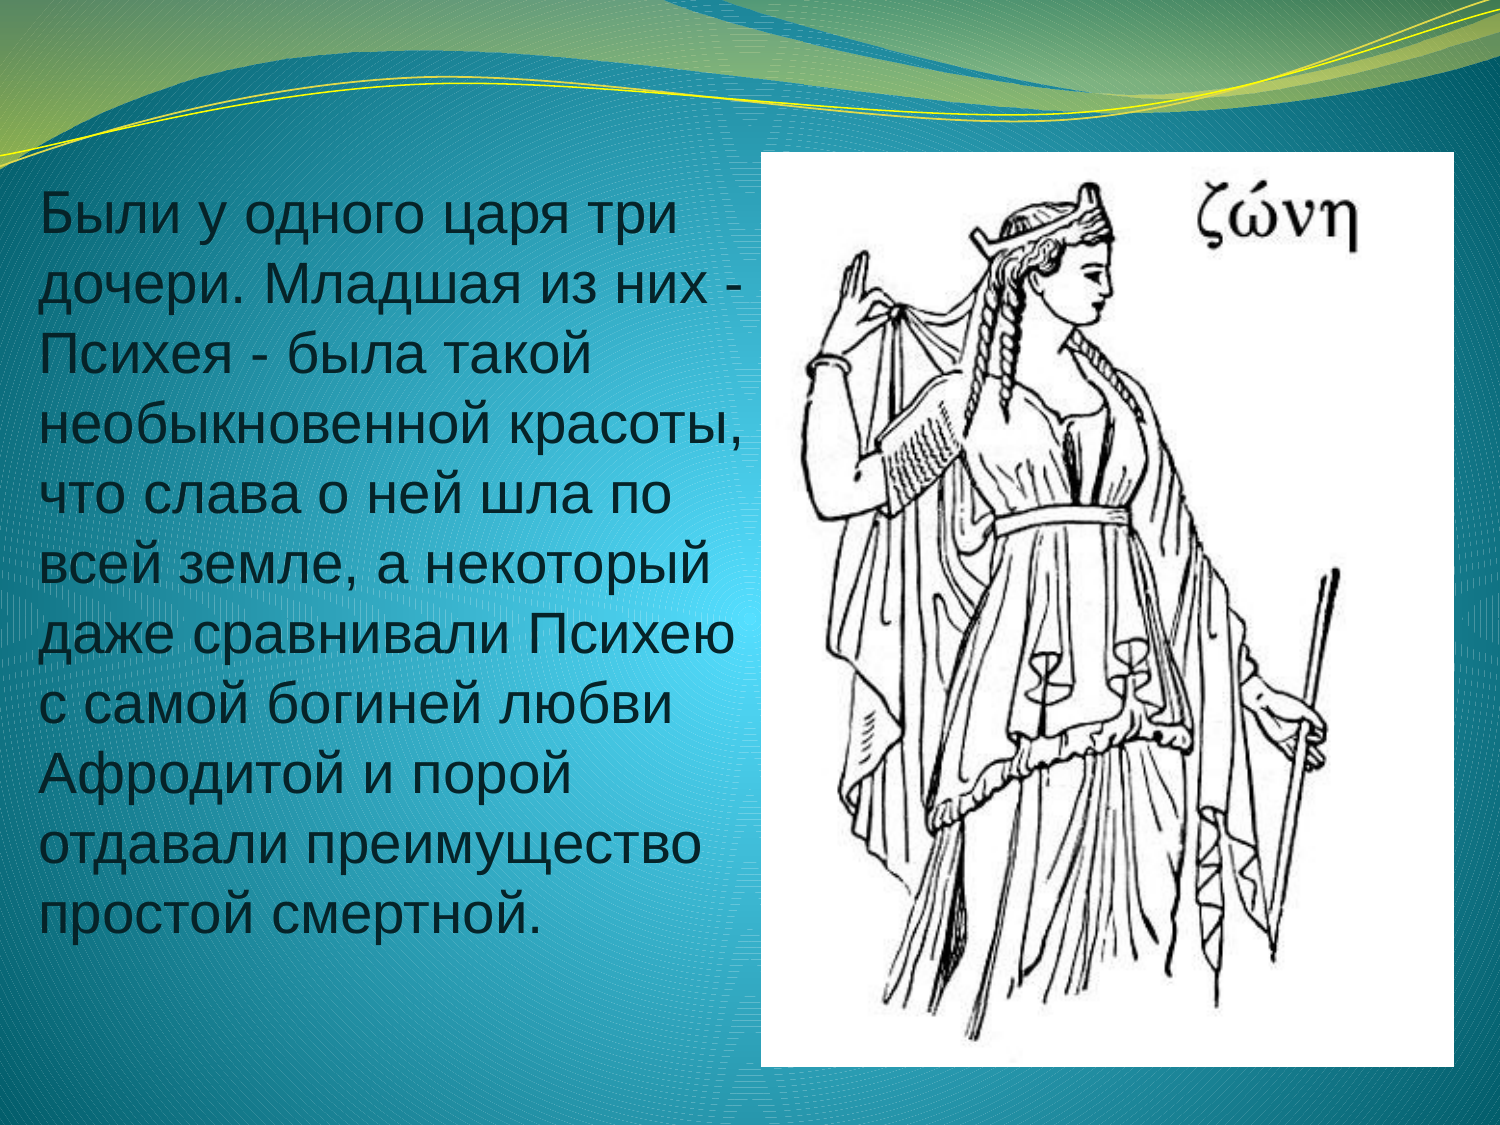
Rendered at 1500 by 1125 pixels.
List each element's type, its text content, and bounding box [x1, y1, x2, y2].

text_box Были у одного царя три дочери. Младшая из них - Психея - была такой необыкновенной красоты, что слава о ней шла по всей земле, а некоторый даже сравнивали Психею с самой богиней любви Афродитой и порой отдавали преимущество простой смертной. [23, 167, 754, 953]
picture [761, 152, 1454, 1067]
